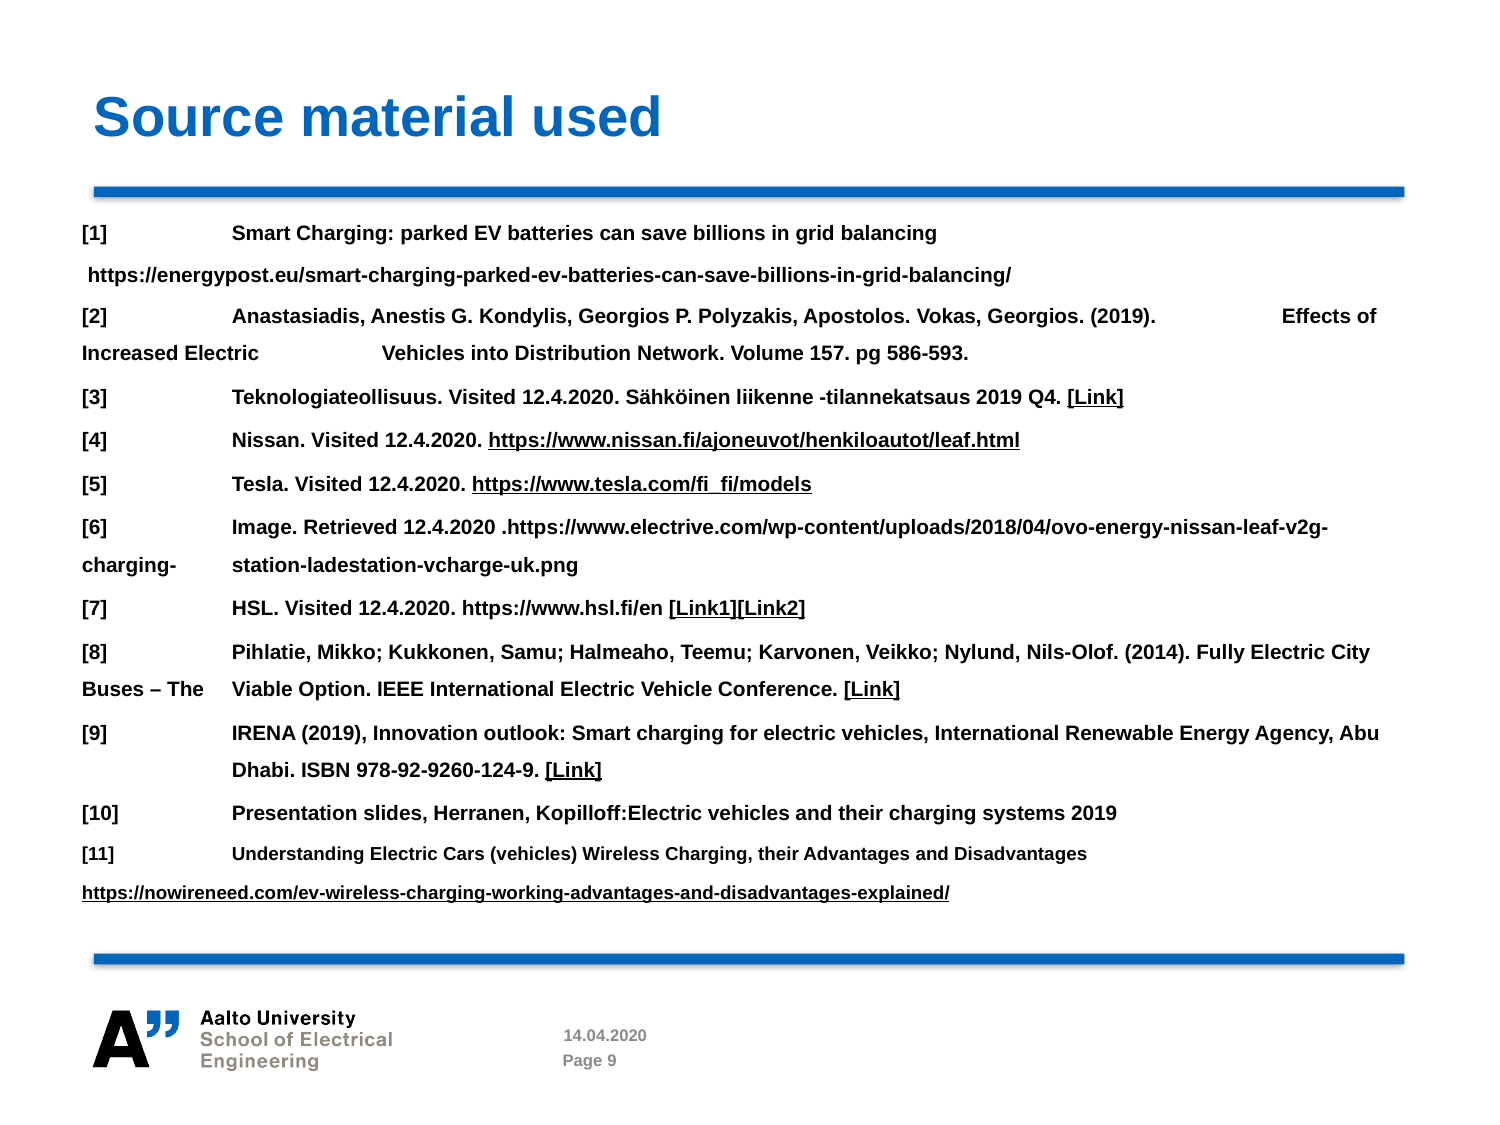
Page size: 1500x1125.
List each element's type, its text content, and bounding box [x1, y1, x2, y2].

slide_number Page 9 [562, 1050, 816, 1071]
title Source material used [93, 80, 1369, 228]
text_box 14.04.2020 [563, 1024, 683, 1052]
list [1] Smart Charging: parked EV batteries can save billions in grid balancing https://energypost.eu/smart-charging-parked-ev-batteries-can-save-billions-in-grid-balancing/ [2] Anastasiadis, Anestis G. Kondylis, Georgios P. Polyzakis, Apostolos. Vokas, Georgios. (2019). Effects of Increased Electric Vehicles into Distribution Network. Volume 157. pg 586-593. [3] Teknologiateollisuus. Visited 12.4.2020. Sähköinen liikenne -tilannekatsaus 2019 Q4. [Link] [4] Nissan. Visited 12.4.2020. https://www.nissan.fi/ajoneuvot/henkiloautot/leaf.html [5] Tesla. Visited 12.4.2020. https://www.tesla.com/fi_fi/models [6] Image. Retrieved 12.4.2020 .https://www.electrive.com/wp-content/uploads/2018/04/ovo-energy-nissan-leaf-v2g-charging- station-ladestation-vcharge-uk.png [7] HSL. Visited 12.4.2020. https://www.hsl.fi/en [Link1][Link2] [8] Pihlatie, Mikko; Kukkonen, Samu; Halmeaho, Teemu; Karvonen, Veikko; Nylund, Nils-Olof. (2014). Fully Electric City Buses – The Viable Option. IEEE International Electric Vehicle Conference. [Link] [9] IRENA (2019), Innovation outlook: Smart charging for electric vehicles, International Renewable Energy Agency, Abu Dhabi. ISBN 978-92-9260-124-9. [Link] [10] Presentation slides, Herranen, Kopilloff:Electric vehicles and their charging systems 2019 [11] Understanding Electric Cars (vehicles) Wireless Charging, their Advantages and Disadvantages https://nowireneed.com/ev-wireless-charging-working-advantages-and-disadvantages-explained/ [81, 207, 1417, 939]
picture [35, 953, 449, 1125]
